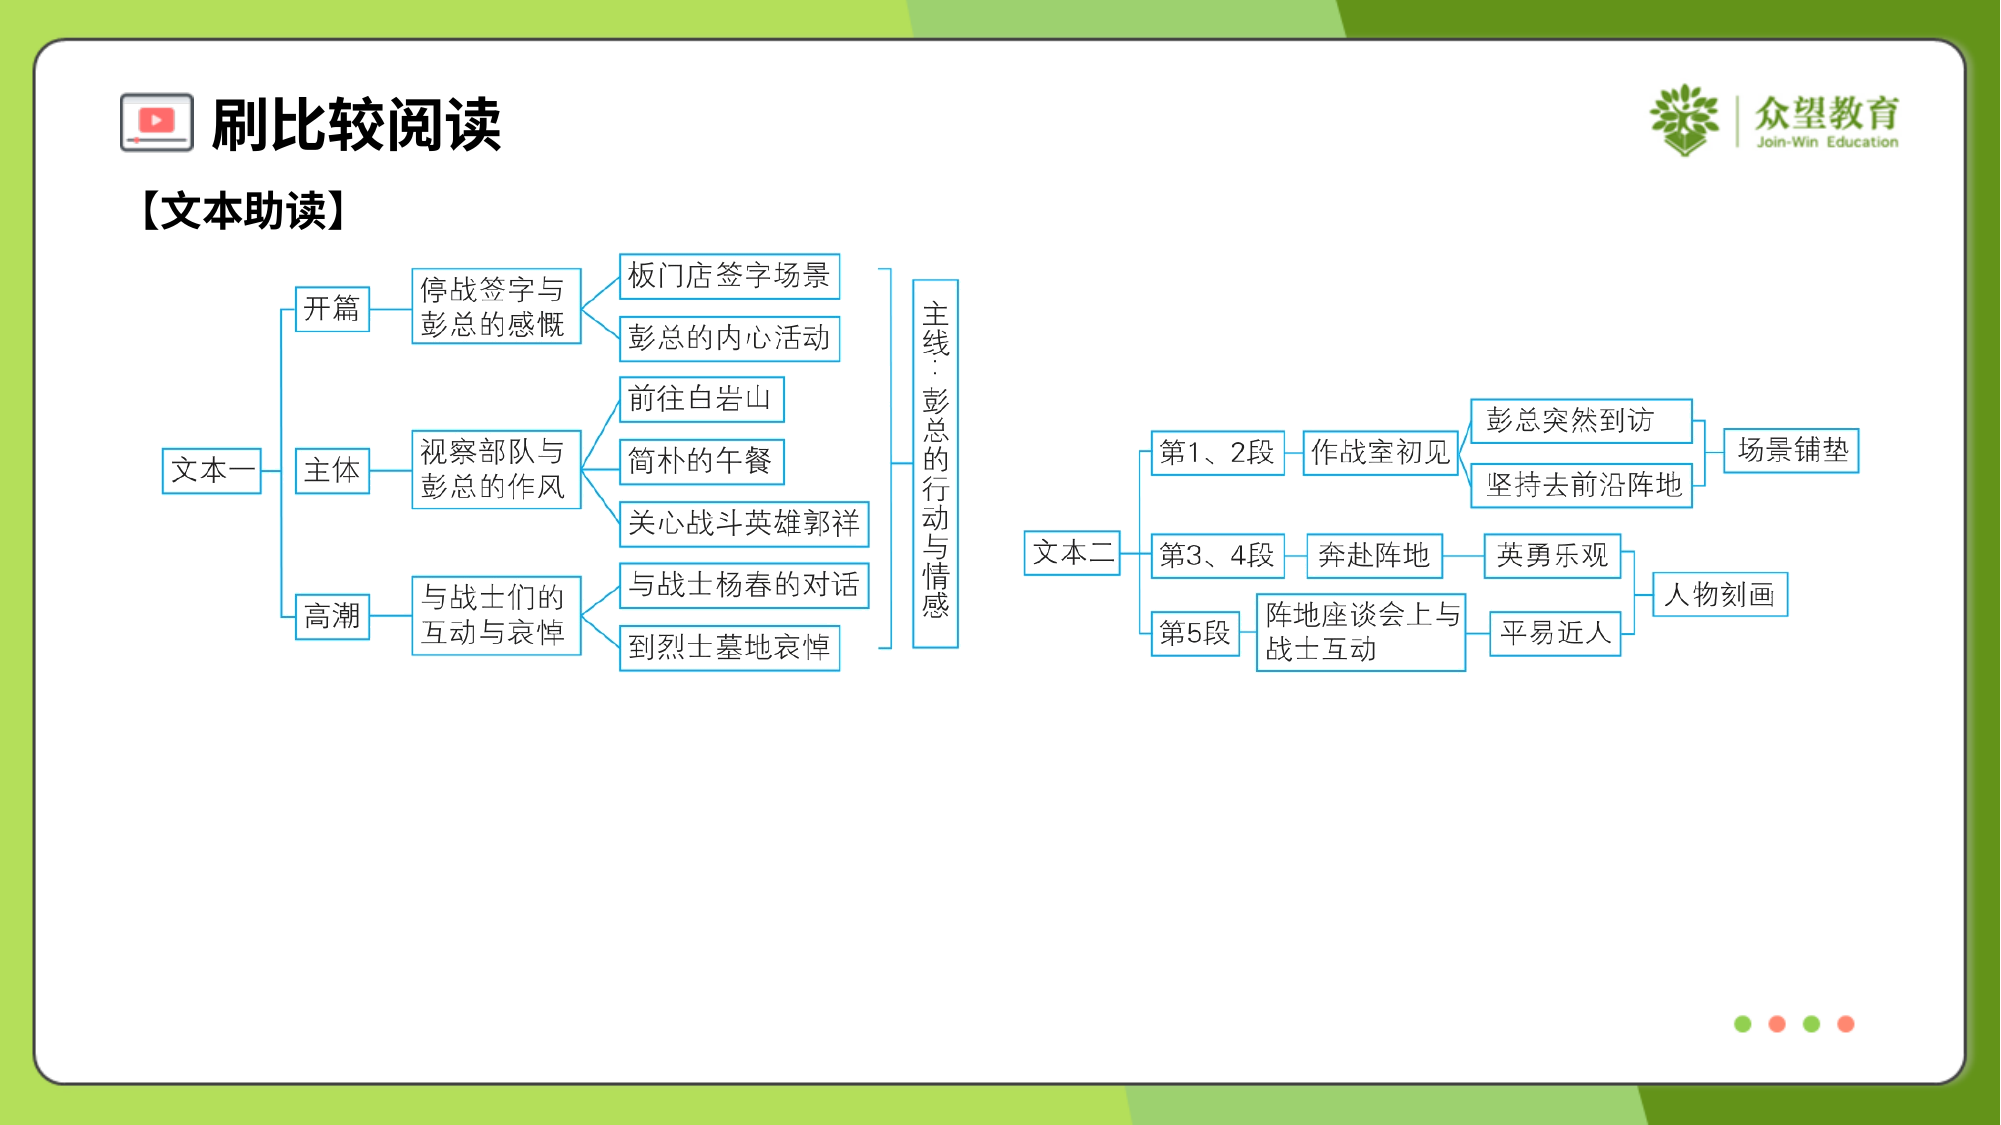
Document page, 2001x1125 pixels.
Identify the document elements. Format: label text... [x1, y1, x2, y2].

picture [0, 0, 2000, 1125]
text_box 【文本助读】 [118, 159, 1883, 227]
